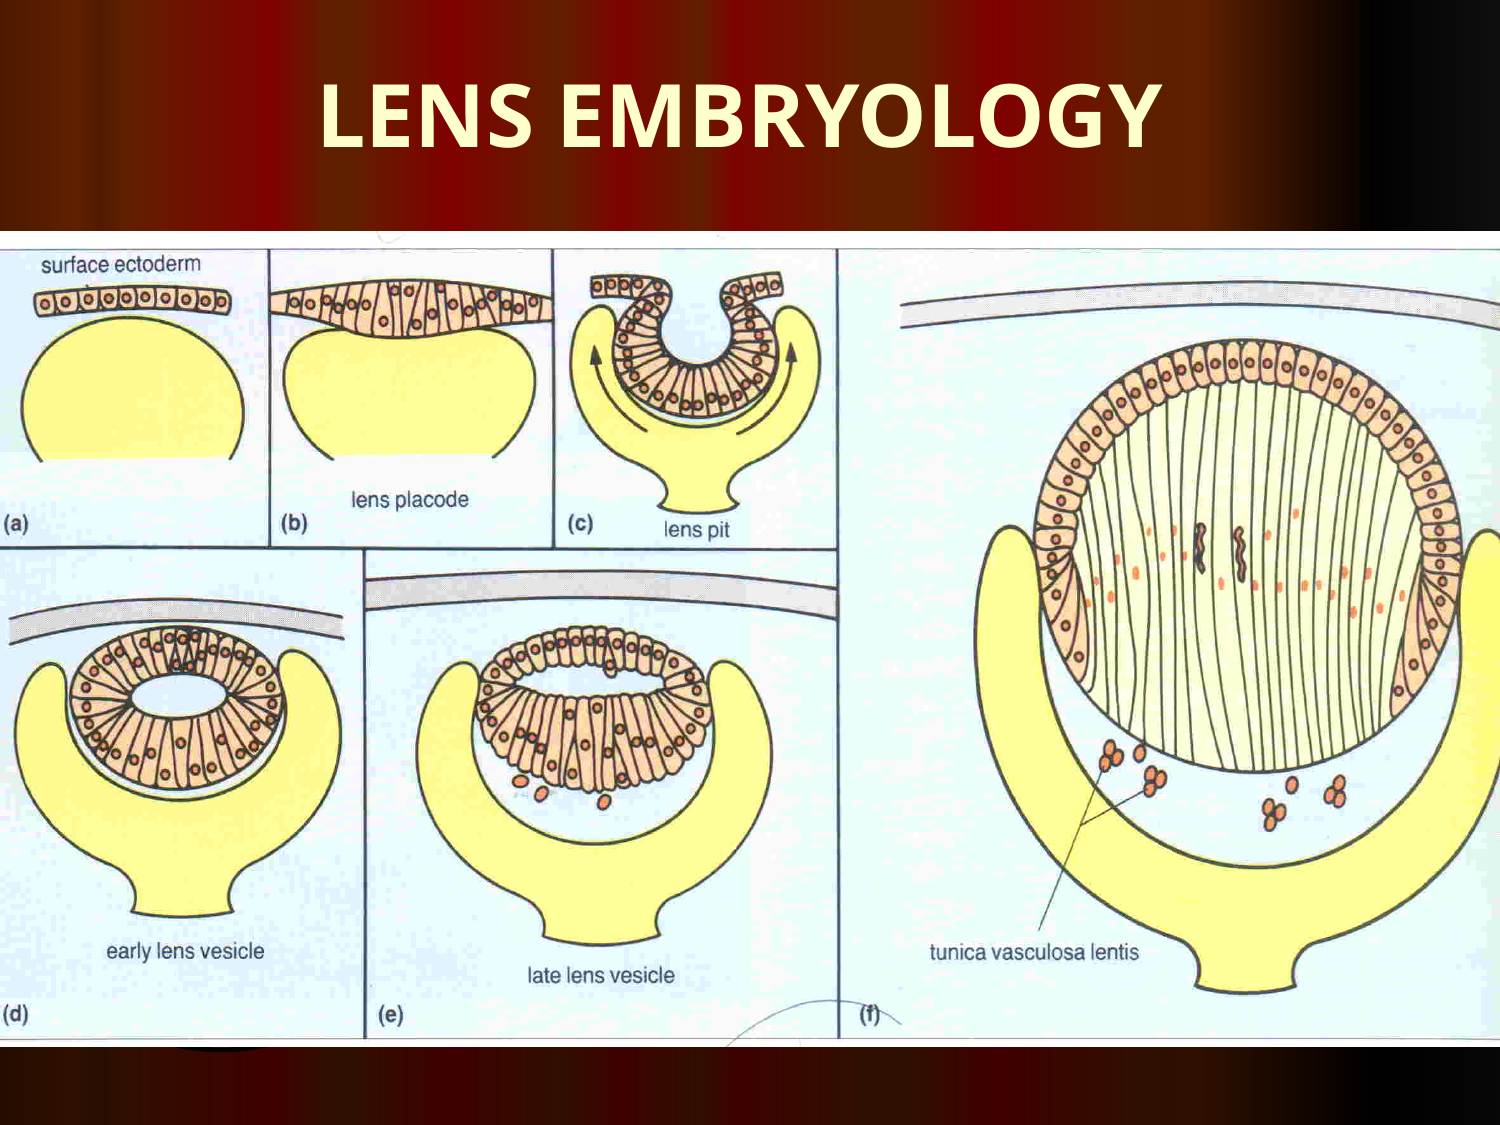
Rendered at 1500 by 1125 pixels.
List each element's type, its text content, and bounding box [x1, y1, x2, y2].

picture [0, 231, 1500, 1047]
title LENS EMBRYOLOGY [64, 18, 1416, 207]
